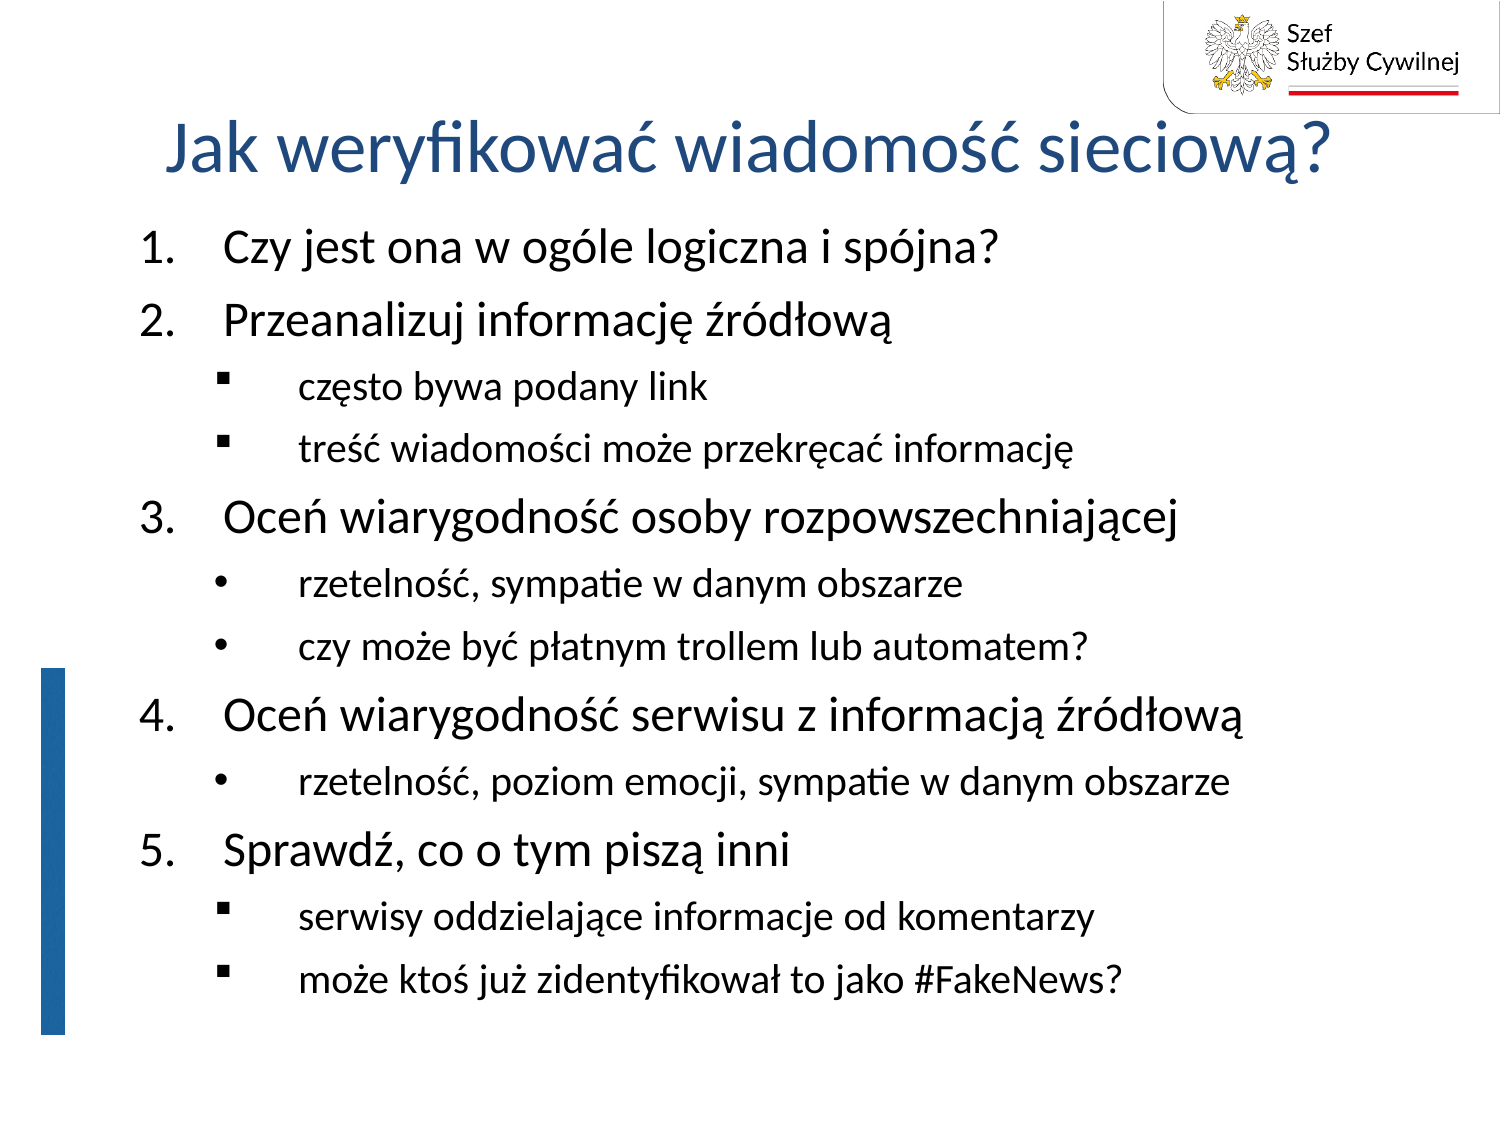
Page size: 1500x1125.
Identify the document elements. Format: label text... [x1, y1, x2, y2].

picture [41, 668, 65, 1035]
picture [1163, 0, 1500, 114]
text_box Czy jest ona w ogóle logiczna i spójna? Przeanalizuj informację źródłową często bywa podany link treść wiadomości może przekręcać informację Oceń wiarygodność osoby rozpowszechniającej rzetelność, sympatie w danym obszarze czy może być płatnym trollem lub automatem? Oceń wiarygodność serwisu z informacją źródłową rzetelność, poziom emocji, sympatie w danym obszarze Sprawdź, co o tym piszą inni serwisy oddzielające informacje od komentarzy może ktoś już zidentyfikował to jako #FakeNews? [123, 206, 1420, 1009]
title Jak weryfikować wiadomość sieciową? [100, 90, 1400, 215]
